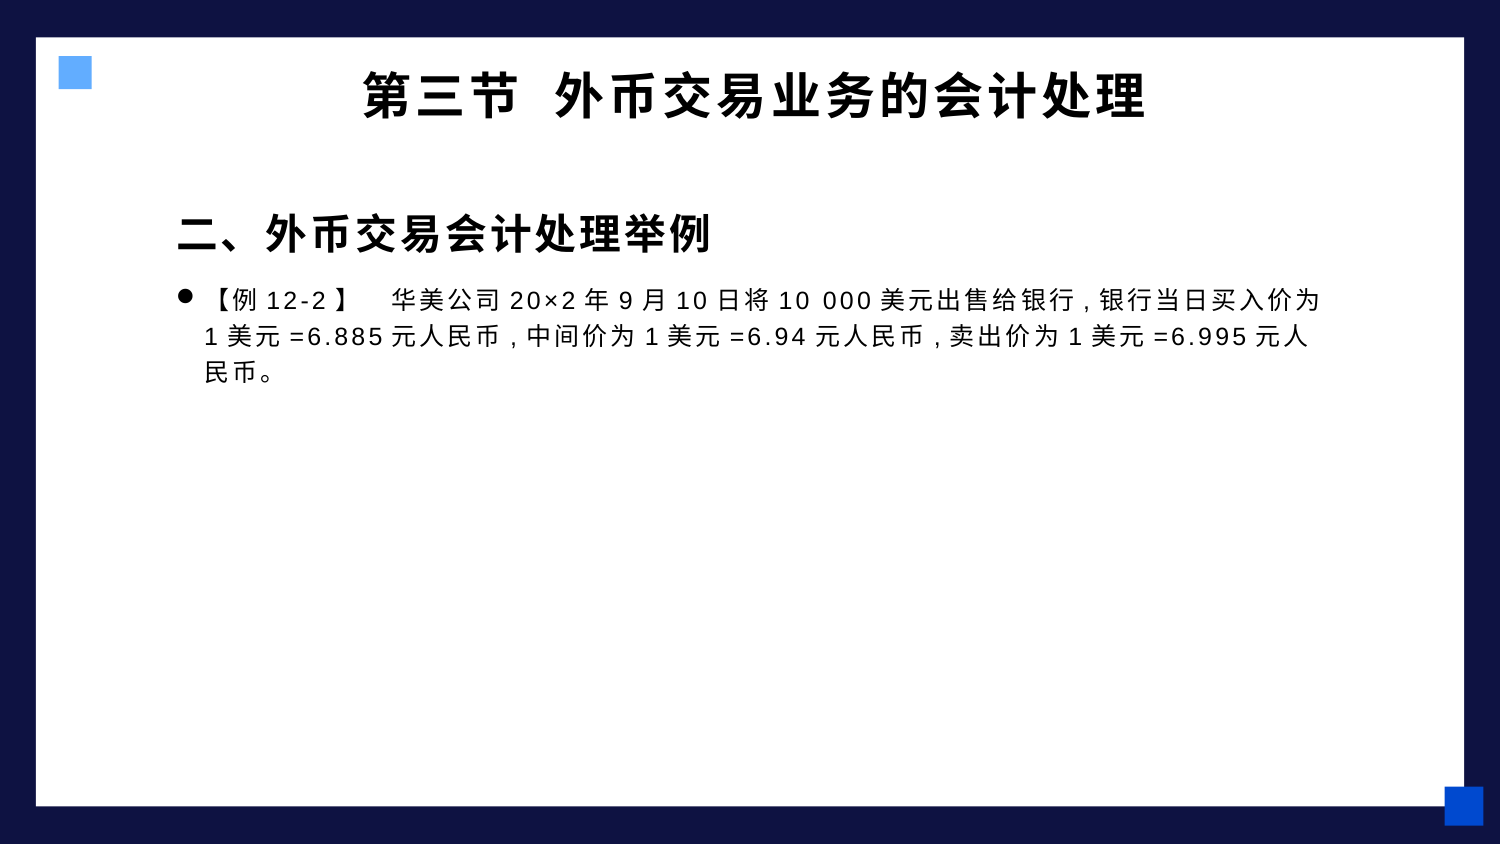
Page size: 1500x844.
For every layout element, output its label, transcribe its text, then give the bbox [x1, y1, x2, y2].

title 第三节 外币交易业务的会计处理 [159, 43, 1344, 133]
list 二、外币交易会计处理举例 【例12-2】 华美公司20×2年9月10日将10 000美元出售给银行,银行当日买入价为1美元=6.885元人民币,中间价为1美元=6.94元人民币,卖出价为1美元=6.995元人民币。 [159, 197, 1344, 622]
